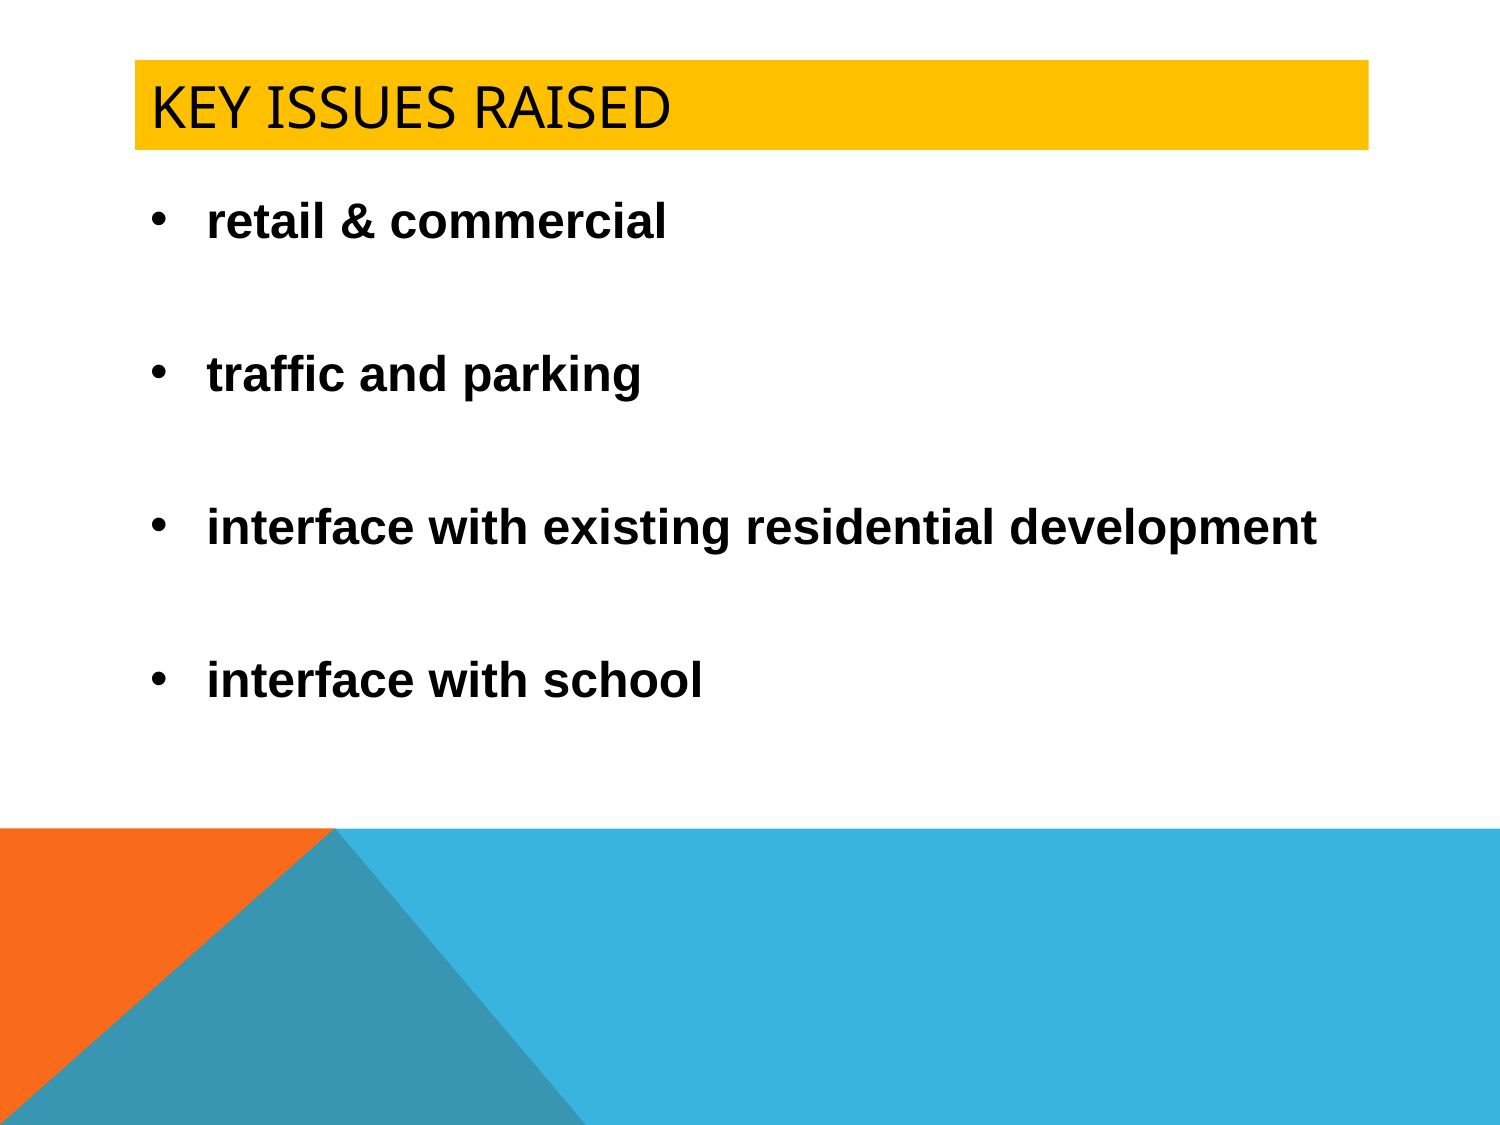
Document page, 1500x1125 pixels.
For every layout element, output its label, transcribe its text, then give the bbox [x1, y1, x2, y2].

list retail & commercial traffic and parking interface with existing residential development interface with school [135, 180, 1369, 768]
title Key Issues raised [135, 60, 1369, 150]
